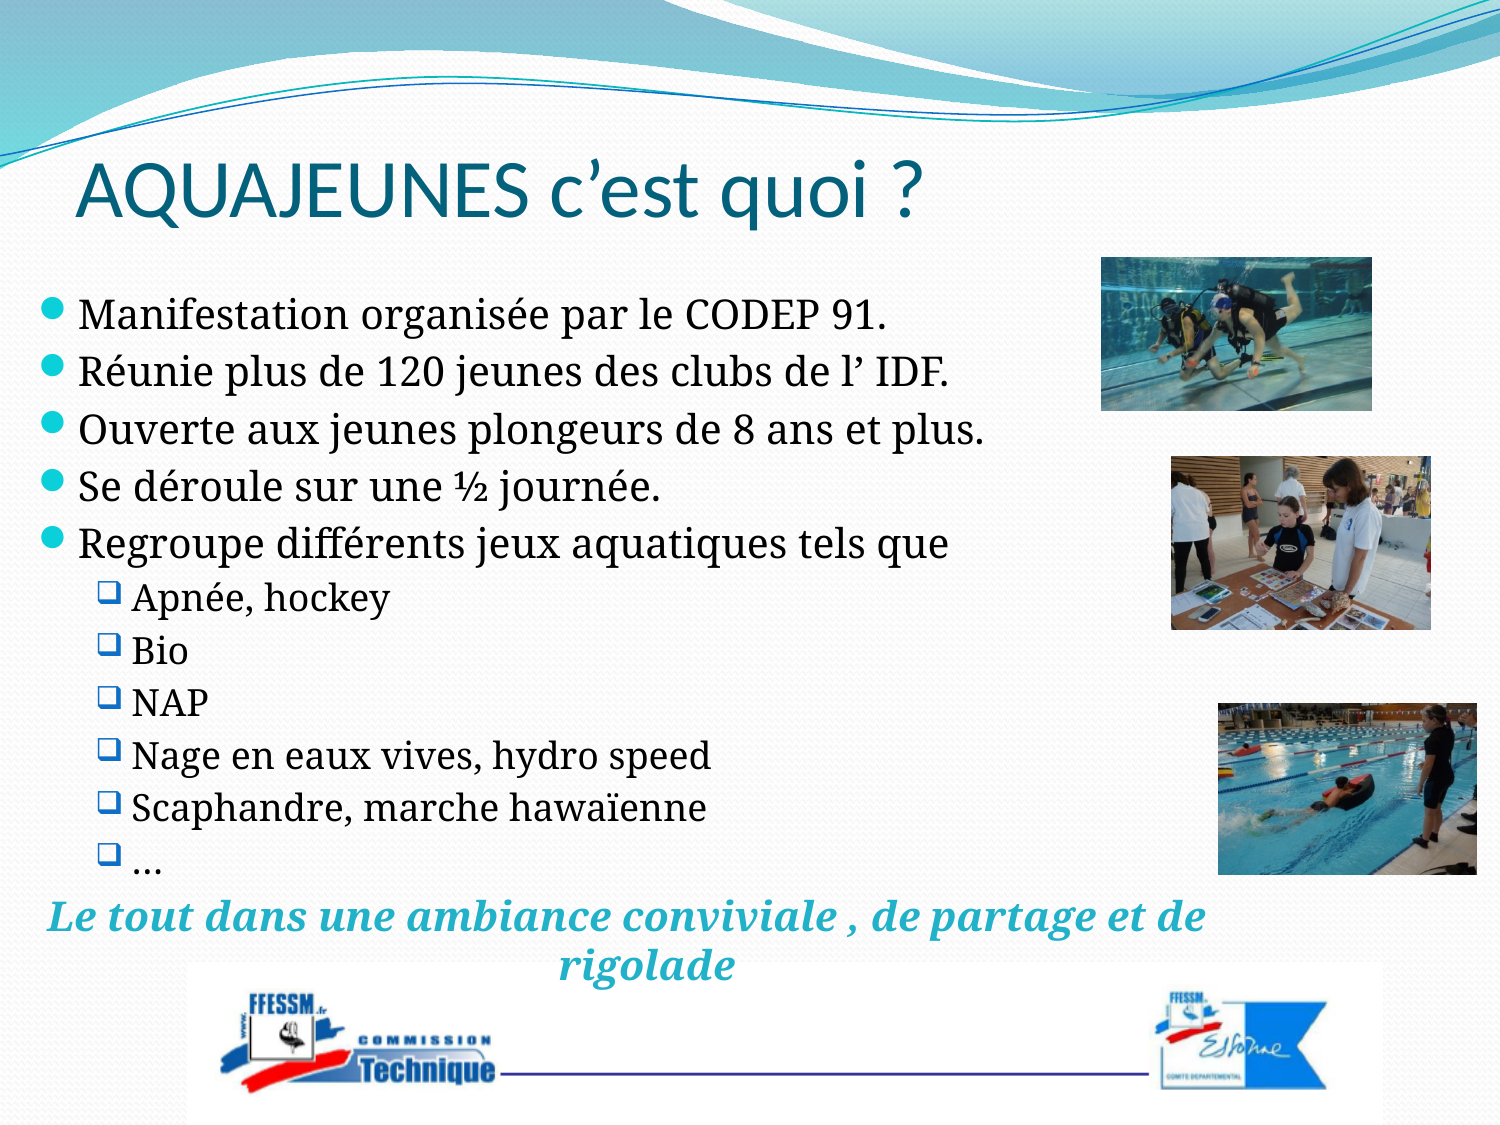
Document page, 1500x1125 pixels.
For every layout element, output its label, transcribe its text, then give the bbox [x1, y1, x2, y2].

picture [1101, 257, 1373, 411]
picture [187, 962, 1383, 1125]
picture [1171, 456, 1432, 630]
title AQUAJEUNES c’est quoi ? [75, 115, 1425, 235]
list Manifestation organisée par le CODEP 91. Réunie plus de 120 jeunes des clubs de l’ IDF. Ouverte aux jeunes plongeurs de 8 ans et plus. Se déroule sur une ½ journée. Regroupe différents jeux aquatiques tels que Apnée, hockey Bio NAP Nage en eaux vives, hydro speed Scaphandre, marche hawaïenne … Le tout dans une ambiance conviviale , de partage et de rigolade [23, 281, 1231, 1002]
picture [1218, 702, 1477, 876]
